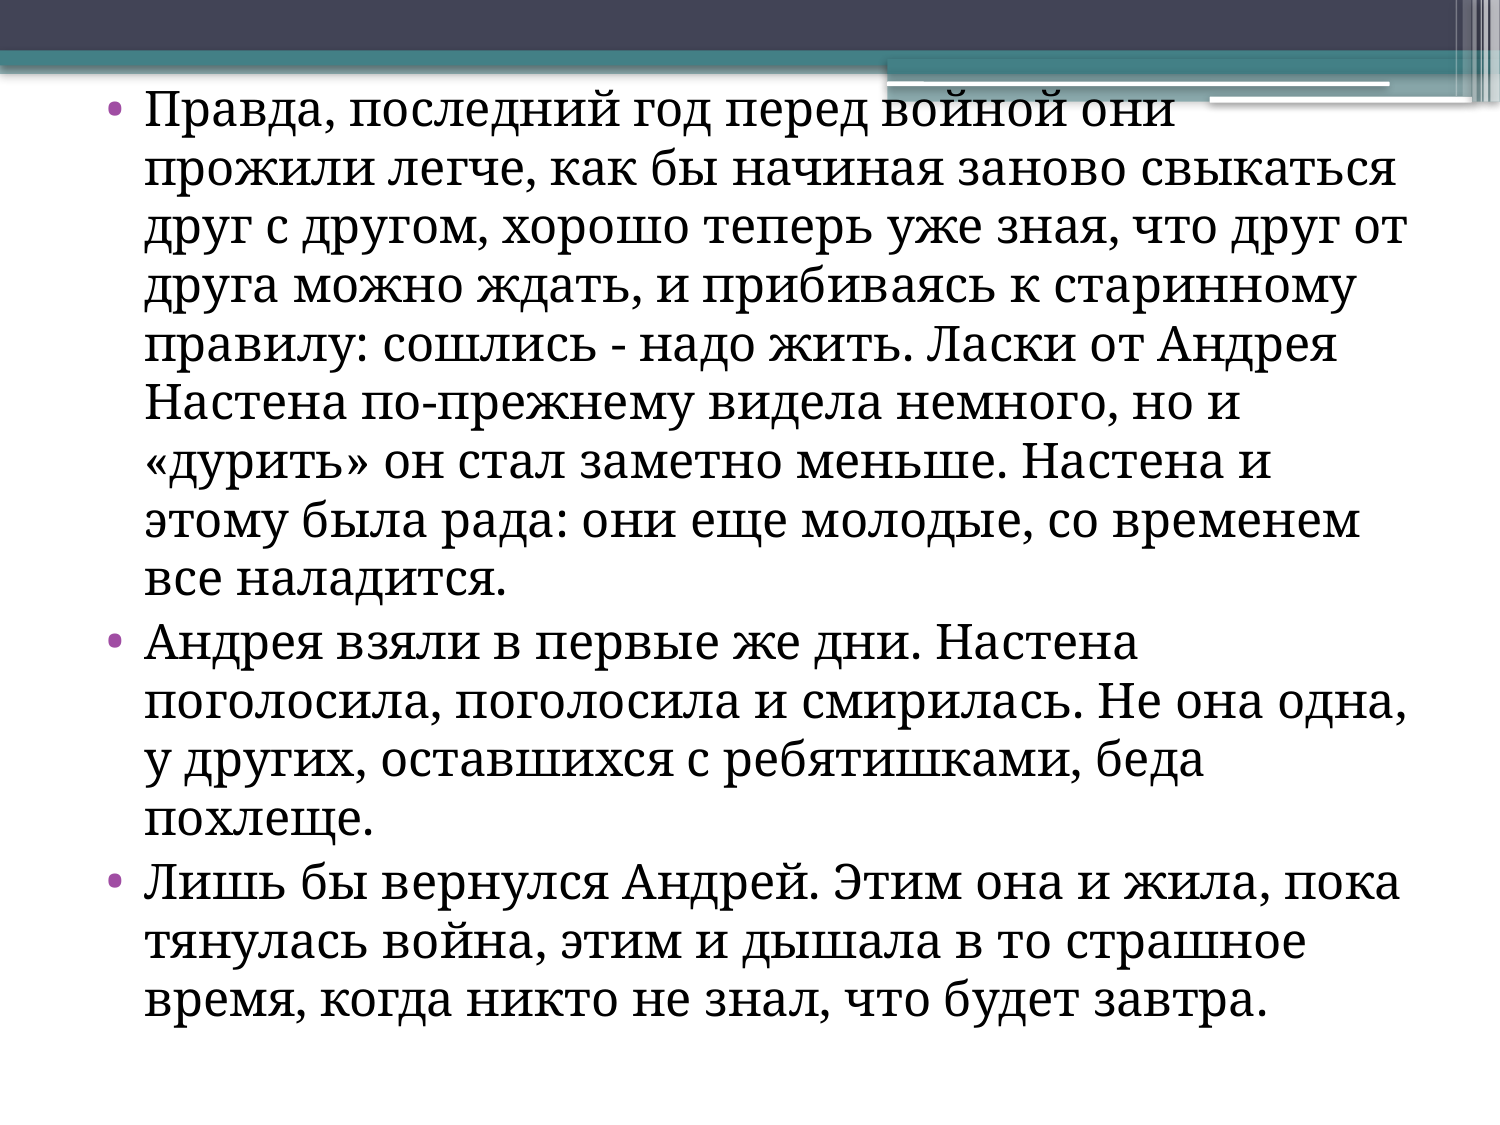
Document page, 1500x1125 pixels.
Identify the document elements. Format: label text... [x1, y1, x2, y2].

list Правда, последний год перед войной они прожили легче, как бы начиная заново свыкаться друг с другом, хорошо теперь уже зная, что друг от друга можно ждать, и прибиваясь к старинному правилу: сошлись - надо жить. Ласки от Андрея Настена по-прежнему видела немного, но и «дурить» он стал заметно меньше. Настена и этому была рада: они еще молодые, со временем все наладится. Андрея взяли в первые же дни. Настена поголосила, поголосила и смирилась. Не она одна, у других, оставшихся с ребятишками, беда похлеще. Лишь бы вернулся Андрей. Этим она и жила, пока тянулась война, этим и дышала в то страшное время, когда никто не знал, что будет завтра. [75, 70, 1425, 1090]
